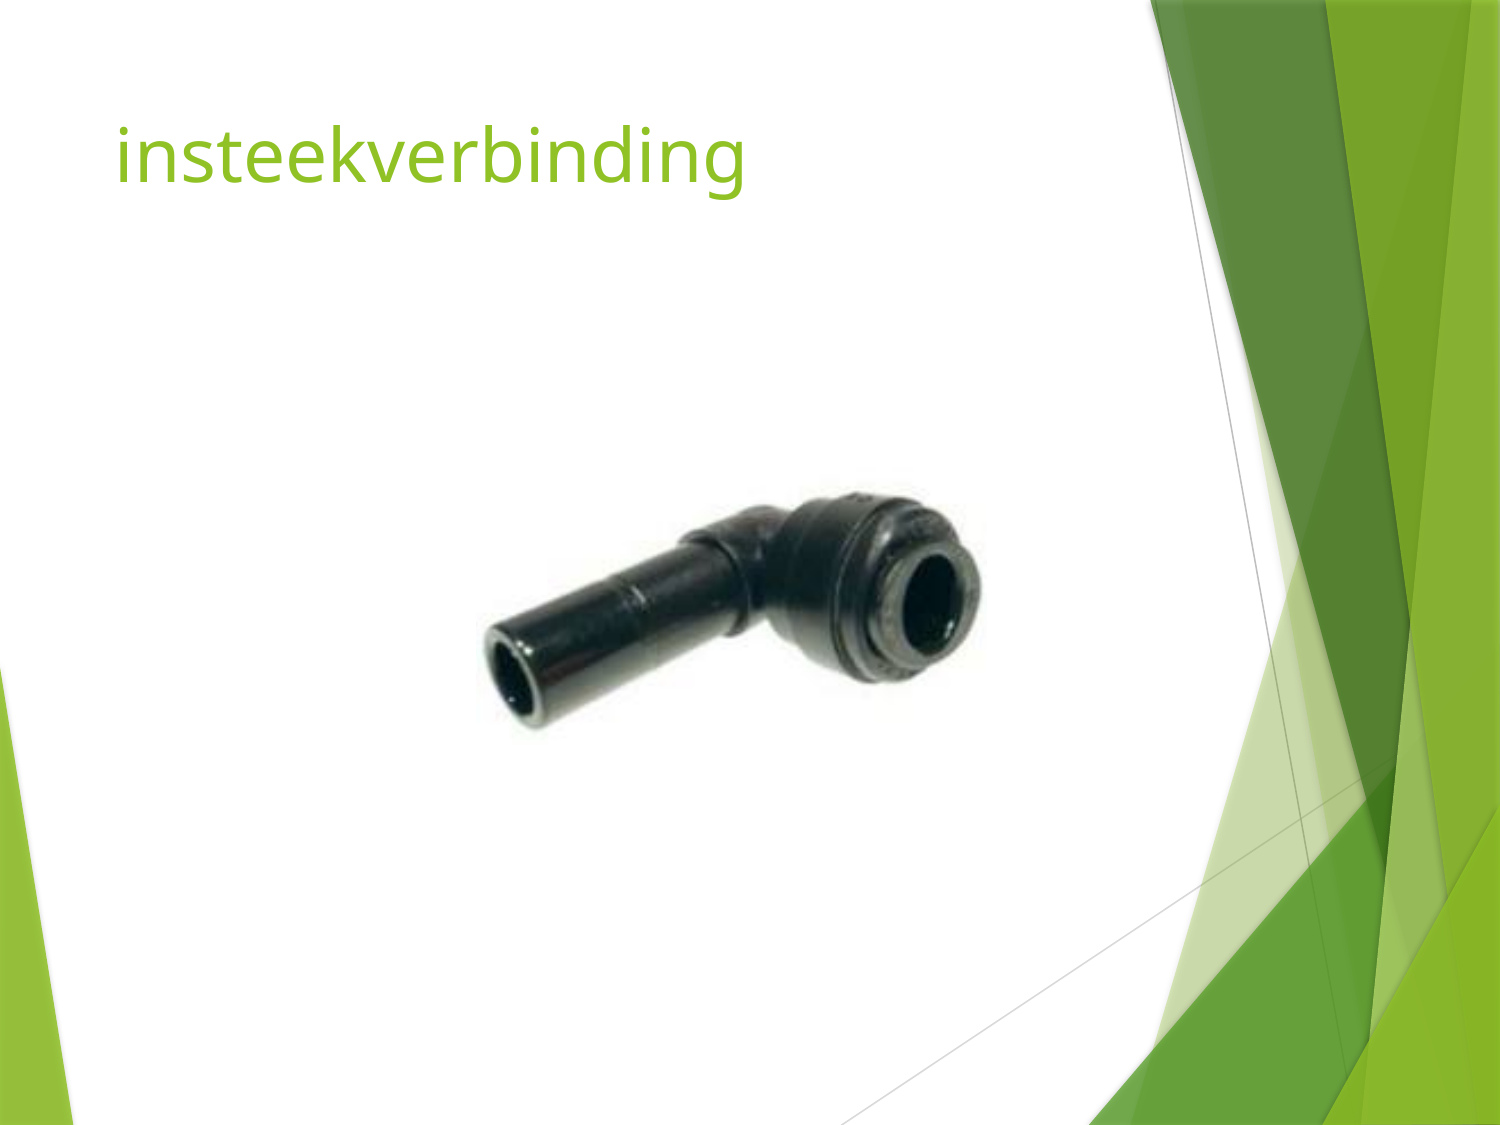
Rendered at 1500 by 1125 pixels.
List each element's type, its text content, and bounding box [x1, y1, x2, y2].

title insteekverbinding [99, 99, 1142, 317]
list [475, 359, 987, 871]
